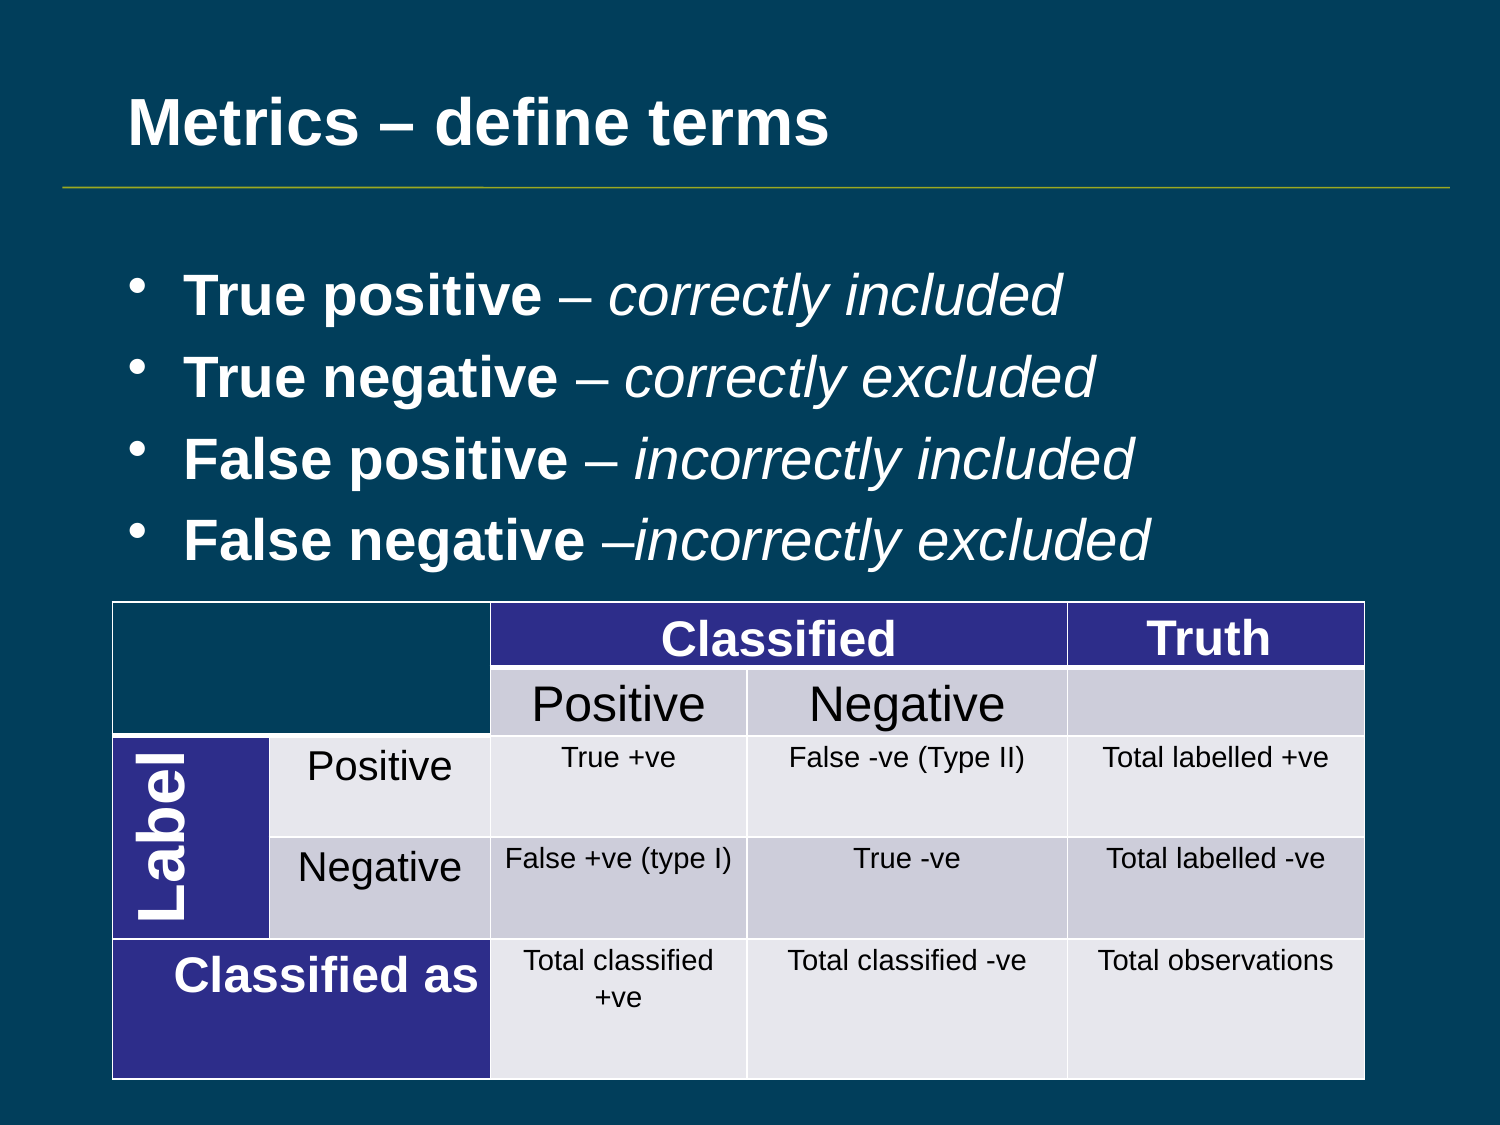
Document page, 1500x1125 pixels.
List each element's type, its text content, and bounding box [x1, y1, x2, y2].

table_cell True +ve [491, 737, 746, 836]
title Metrics – define terms [112, 24, 1388, 213]
table_header Truth [1068, 603, 1364, 665]
table_cell Total observations [1068, 940, 1364, 1078]
table_cell Classified as [113, 940, 490, 1078]
table_cell Total labelled -ve [1068, 838, 1364, 938]
table_cell Positive [270, 738, 490, 836]
table_cell False -ve (Type II) [748, 737, 1067, 836]
list True positive – correctly included True negative – correctly excluded False positive – incorrectly included False negative –incorrectly excluded [112, 249, 1388, 1001]
table_cell Label [113, 738, 269, 938]
table_cell Negative [748, 670, 1067, 735]
table_cell [1068, 670, 1364, 735]
table_header Classified [491, 603, 1067, 665]
table_cell Negative [270, 838, 490, 938]
table_cell Positive [491, 670, 746, 735]
table_cell Total classified +ve [491, 940, 746, 1078]
table_cell True -ve [748, 838, 1067, 938]
table_cell Total labelled +ve [1068, 737, 1364, 836]
table_cell Total classified -ve [748, 940, 1067, 1078]
table_cell False +ve (type I) [491, 838, 746, 938]
table_header [113, 603, 490, 733]
